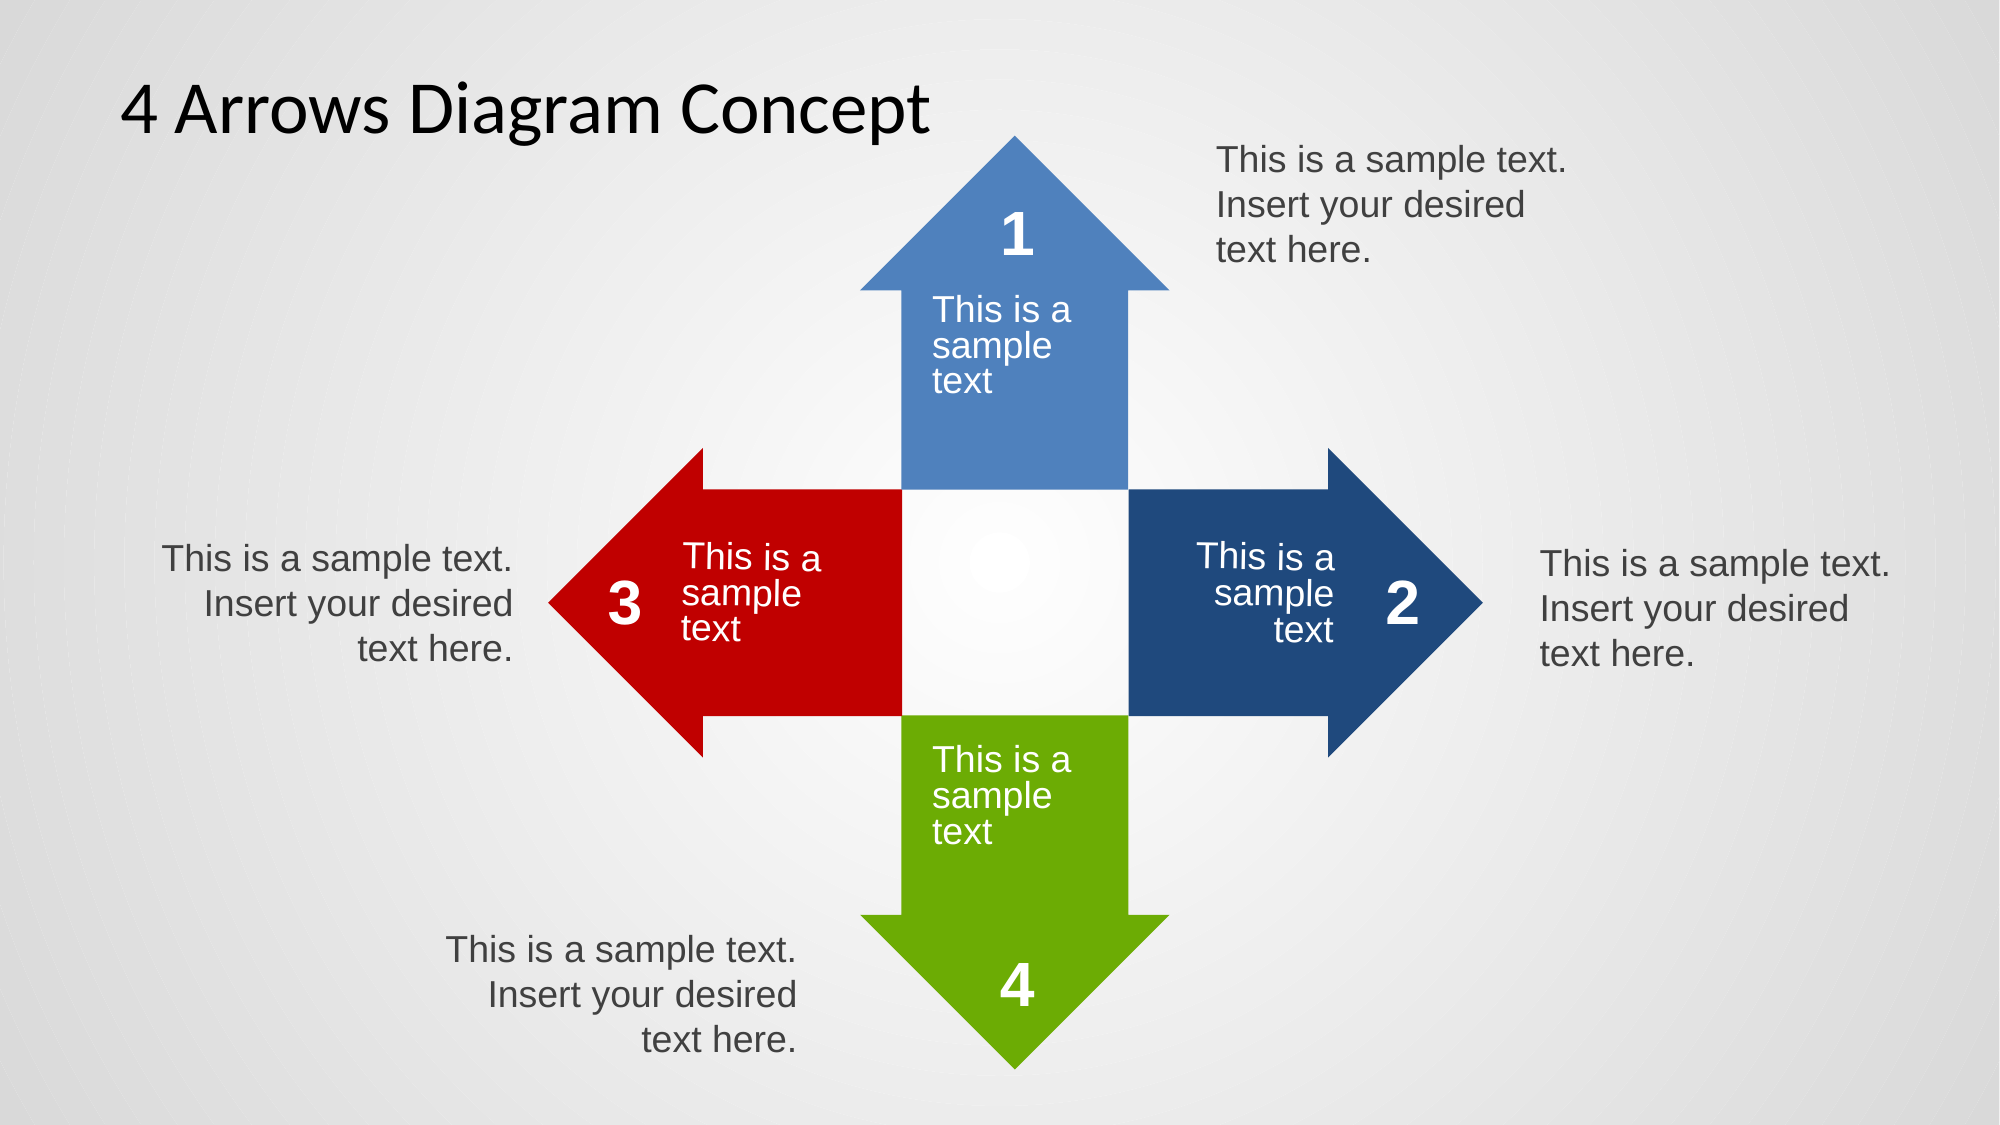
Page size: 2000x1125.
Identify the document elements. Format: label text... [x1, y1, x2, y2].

text_box This is a sample text. Insert your desired text here. [1201, 127, 1601, 277]
title 4 Arrows Diagram Concept [99, 45, 1900, 162]
text_box This is a sample text. Insert your desired text here. [1524, 531, 1925, 682]
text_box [632, 220, 1398, 986]
text_box This is a sample text. Insert your desired text here. [412, 918, 813, 1068]
text_box This is a sample text. Insert your desired text here. [128, 527, 529, 677]
